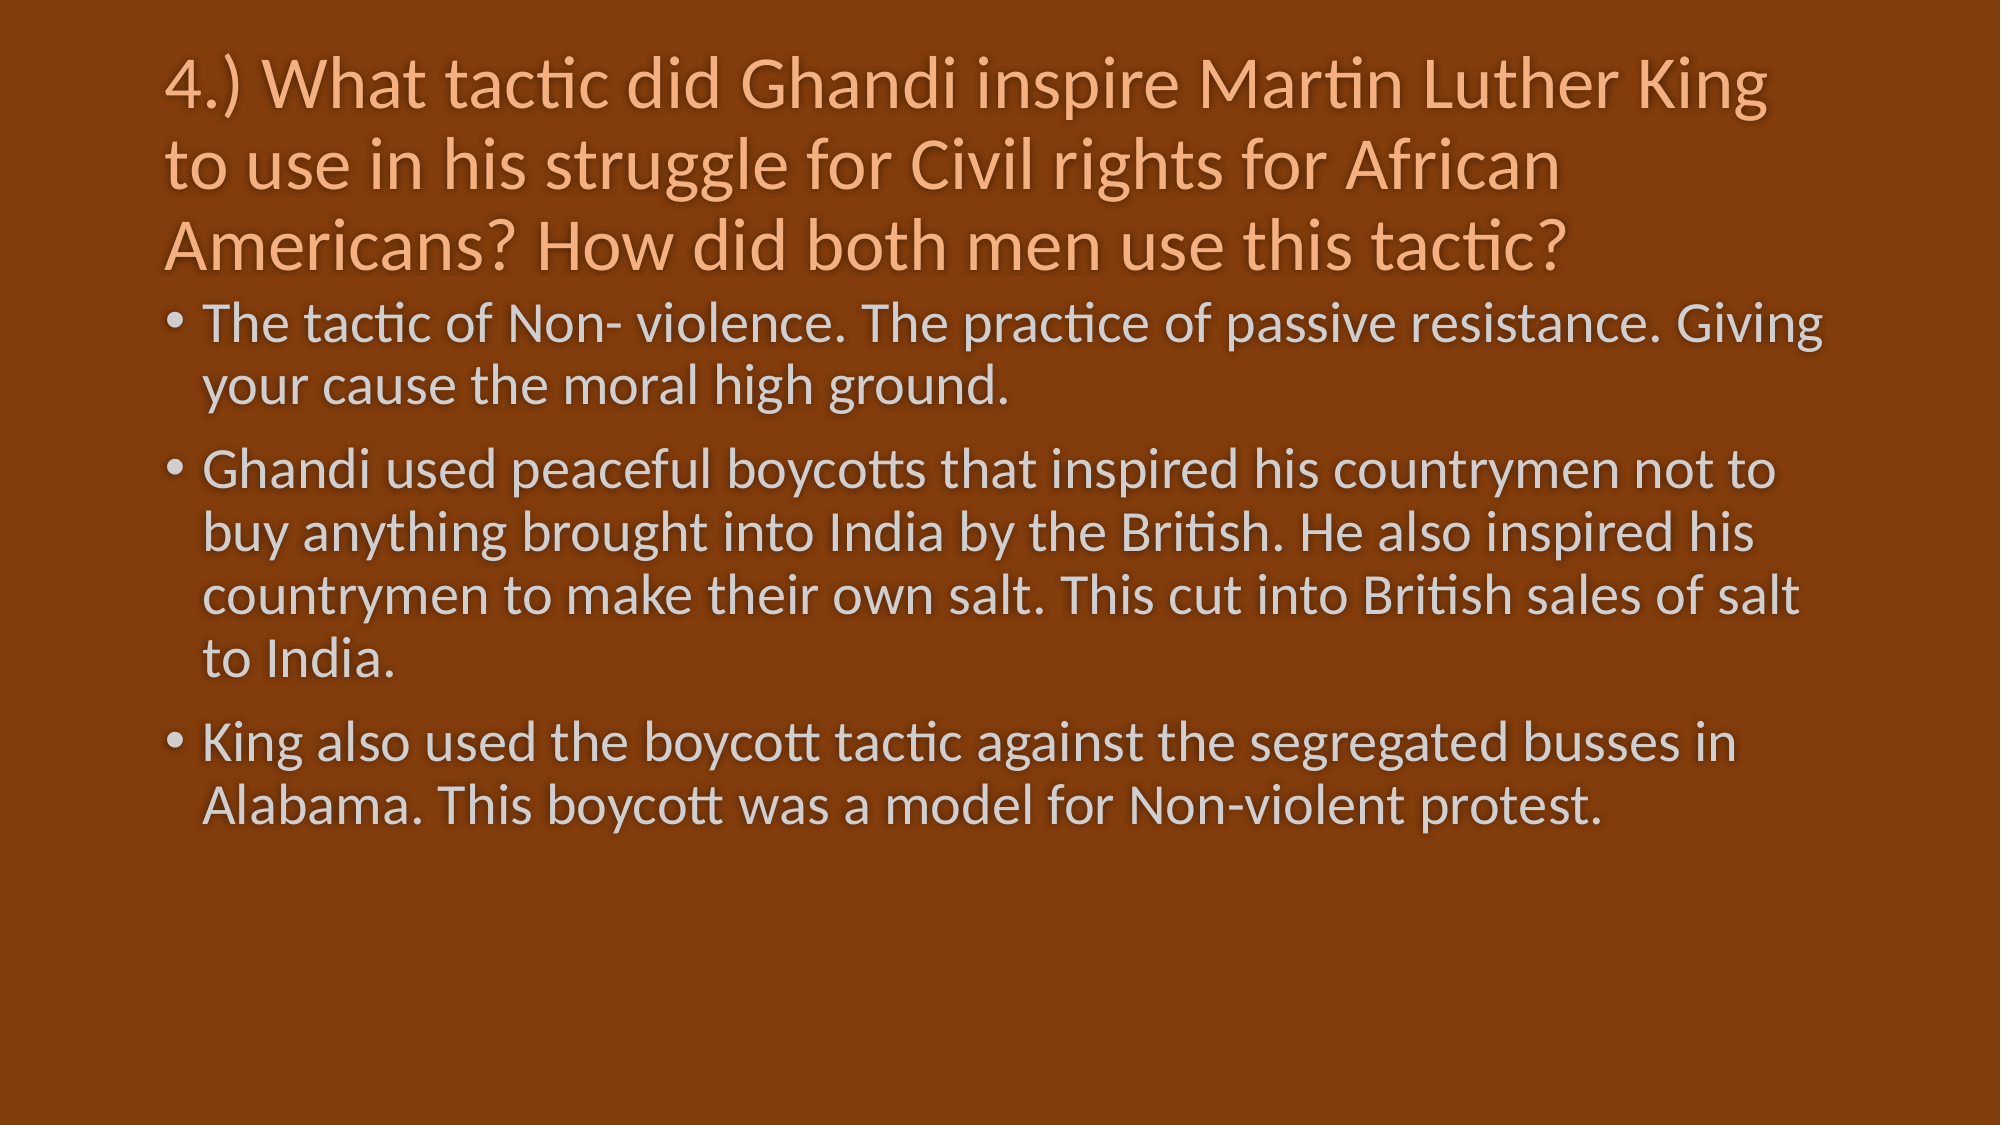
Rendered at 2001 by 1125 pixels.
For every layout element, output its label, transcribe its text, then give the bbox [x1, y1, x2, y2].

title 4.) What tactic did Ghandi inspire Martin Luther King to use in his struggle for Civil rights for African Americans? How did both men use this tactic? [149, 99, 1849, 260]
list The tactic of Non- violence. The practice of passive resistance. Giving your cause the moral high ground. Ghandi used peaceful boycotts that inspired his countrymen not to buy anything brought into India by the British. He also inspired his countrymen to make their own salt. This cut into British sales of salt to India. King also used the boycott tactic against the segregated busses in Alabama. This boycott was a model for Non-violent protest. [149, 284, 1849, 950]
